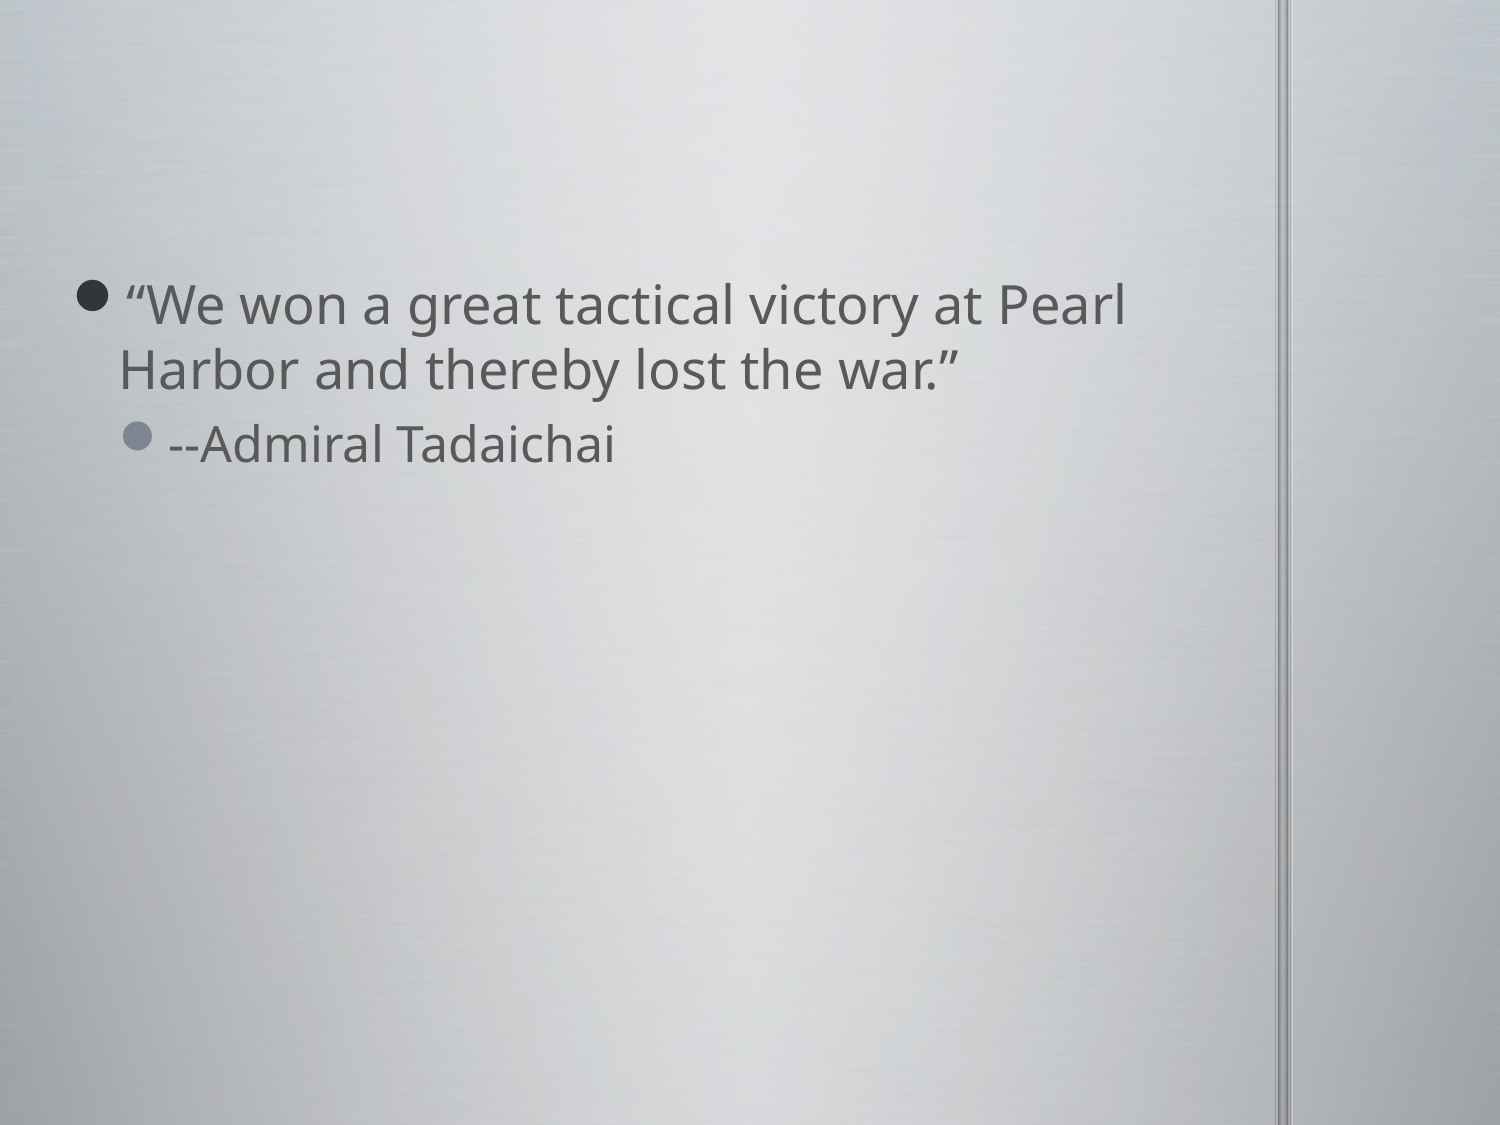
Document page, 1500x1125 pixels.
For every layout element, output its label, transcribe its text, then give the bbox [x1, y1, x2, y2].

list “We won a great tactical victory at Pearl Harbor and thereby lost the war.” --Admiral Tadaichai [57, 262, 1220, 1005]
picture [0, 0, 1500, 1125]
